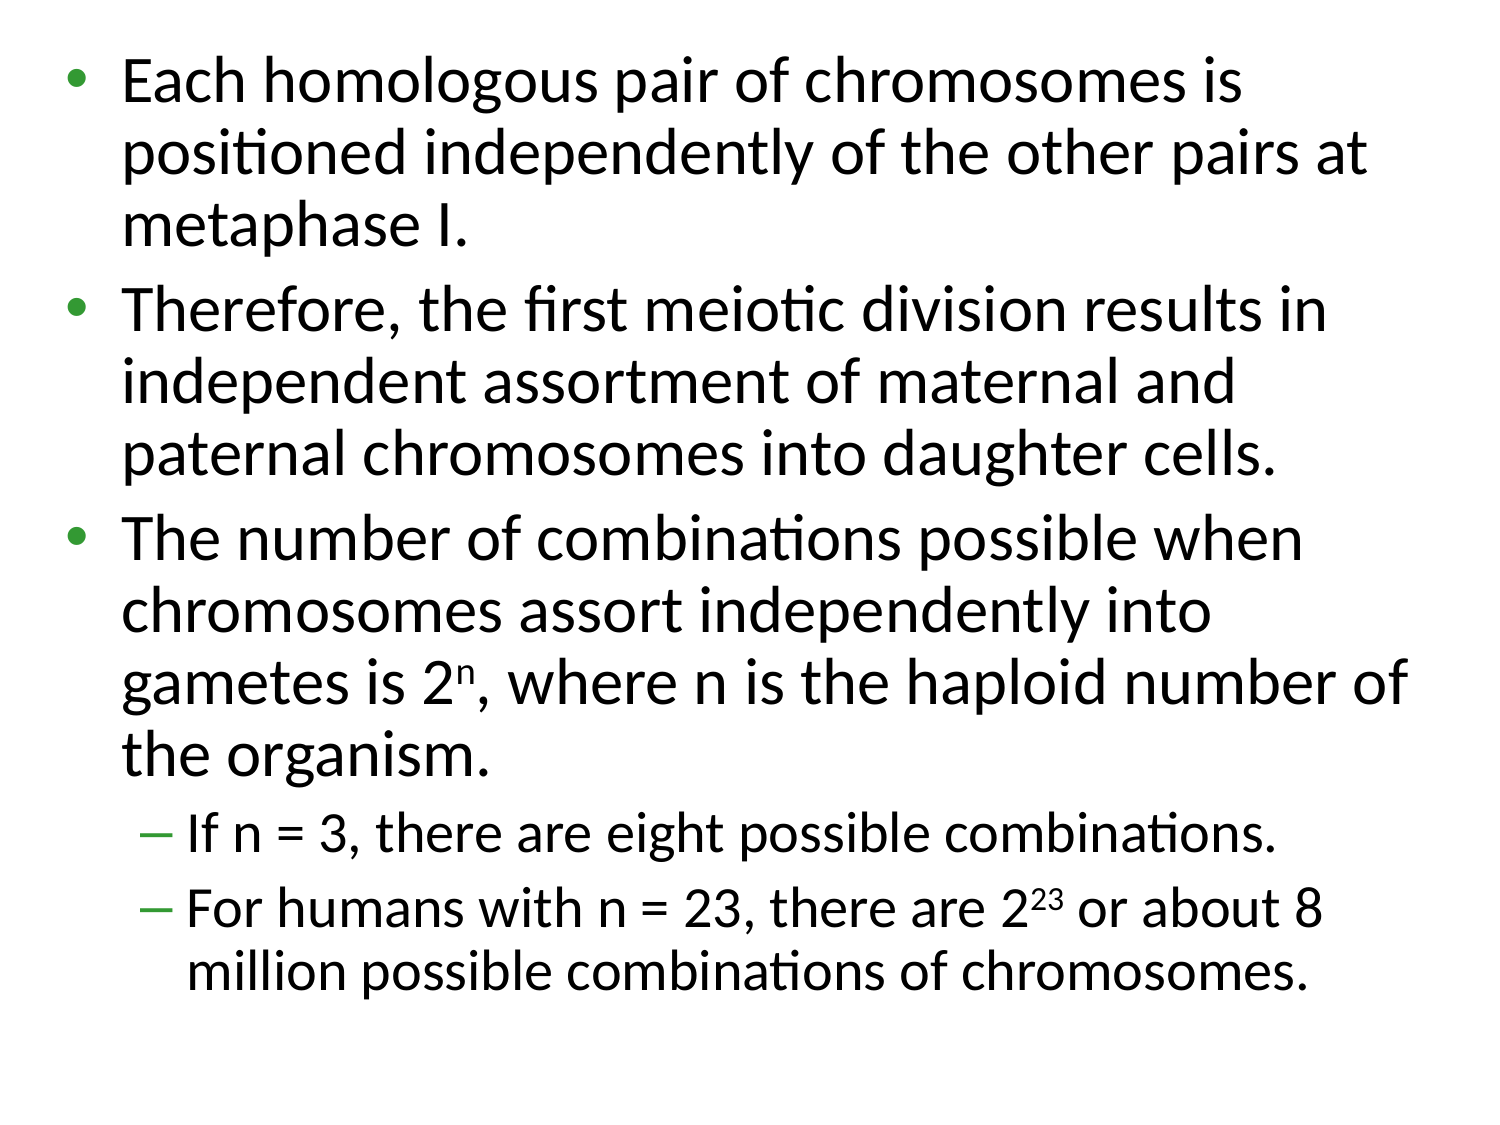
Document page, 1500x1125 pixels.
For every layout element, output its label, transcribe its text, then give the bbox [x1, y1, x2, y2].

list Each homologous pair of chromosomes is positioned independently of the other pairs at metaphase I. Therefore, the first meiotic division results in independent assortment of maternal and paternal chromosomes into daughter cells. The number of combinations possible when chromosomes assort independently into gametes is 2n, where n is the haploid number of the organism. If n = 3, there are eight possible combinations. For humans with n = 23, there are 223 or about 8 million possible combinations of chromosomes. [50, 37, 1425, 1011]
